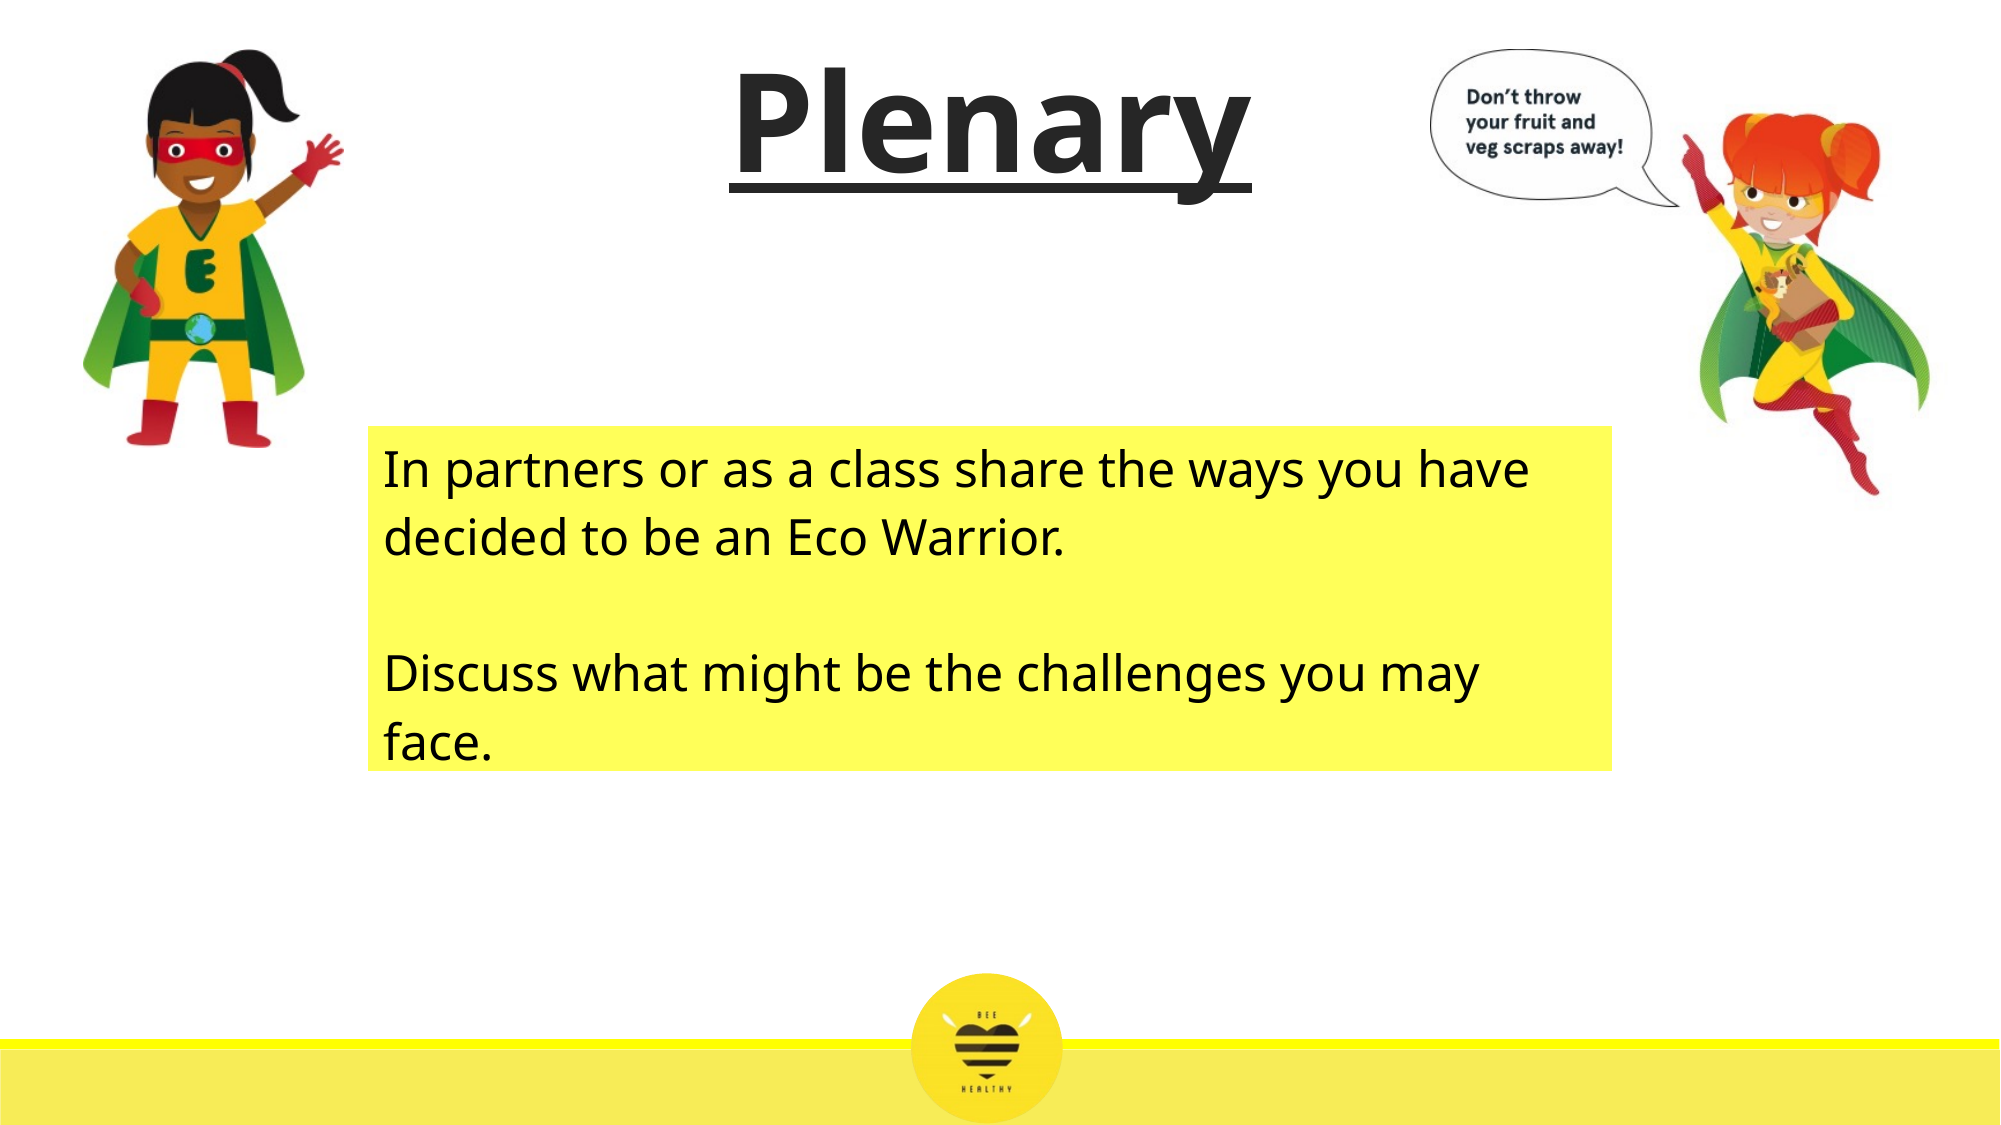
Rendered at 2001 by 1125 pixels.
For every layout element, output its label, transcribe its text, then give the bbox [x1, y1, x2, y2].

picture [1429, 48, 1960, 529]
text_box Plenary [713, 27, 1267, 208]
picture [910, 972, 1064, 1124]
picture [83, 48, 344, 449]
table_header In partners or as a class share the ways you have decided to be an Eco Warrior. Discuss what might be the challenges you may face. [368, 426, 1612, 771]
